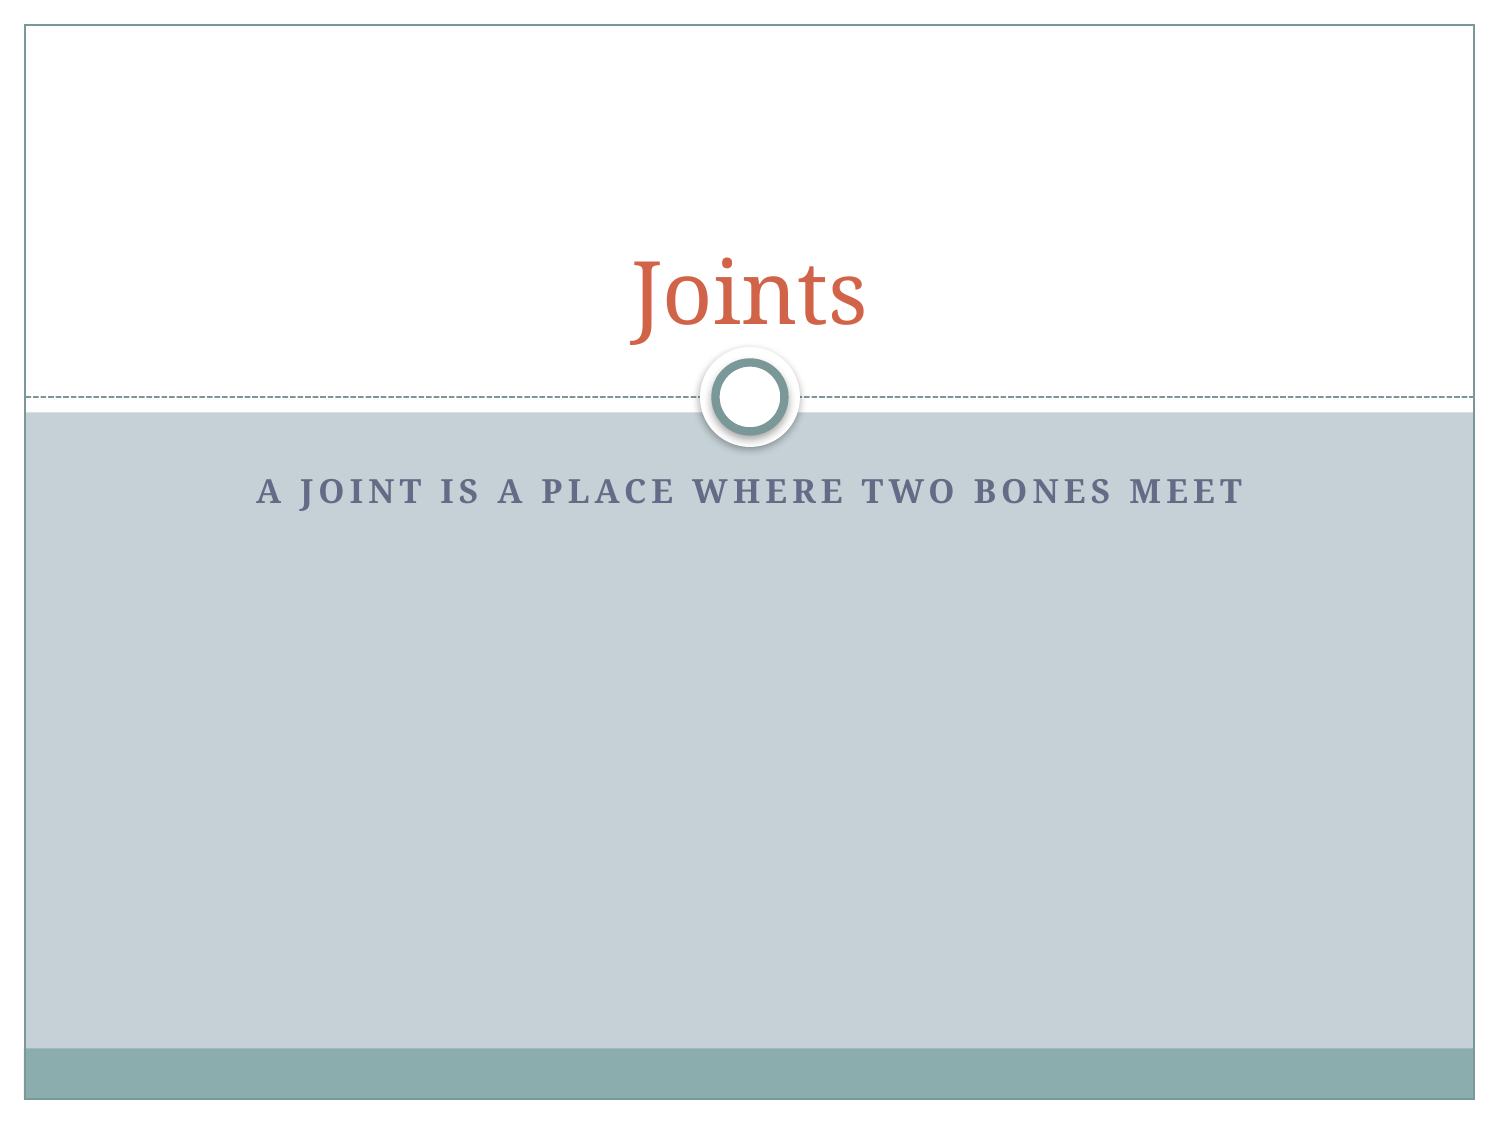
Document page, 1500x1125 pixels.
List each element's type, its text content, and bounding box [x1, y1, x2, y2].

title Joints [112, 62, 1388, 350]
subtitle A joint is a place where two bones meet [225, 462, 1275, 750]
